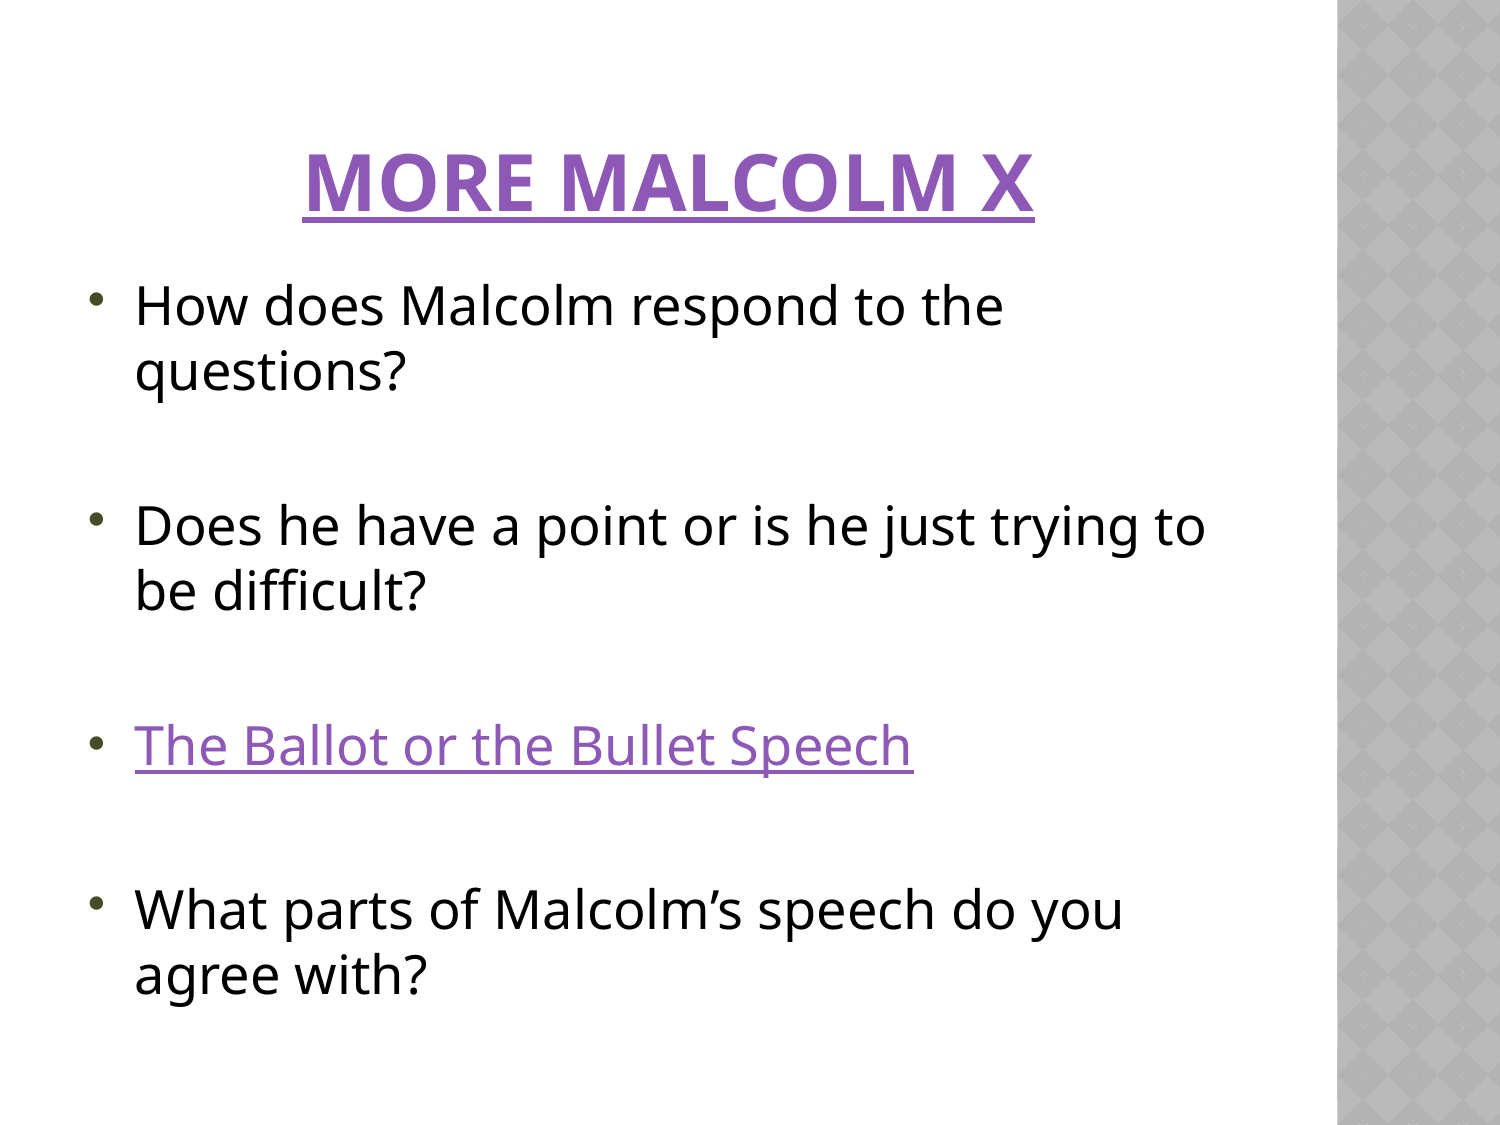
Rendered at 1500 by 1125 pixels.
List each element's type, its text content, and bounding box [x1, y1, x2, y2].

title More Malcolm X [75, 52, 1263, 240]
list How does Malcolm respond to the questions? Does he have a point or is he just trying to be difficult? The Ballot or the Bullet Speech What parts of Malcolm’s speech do you agree with? [75, 264, 1263, 1059]
